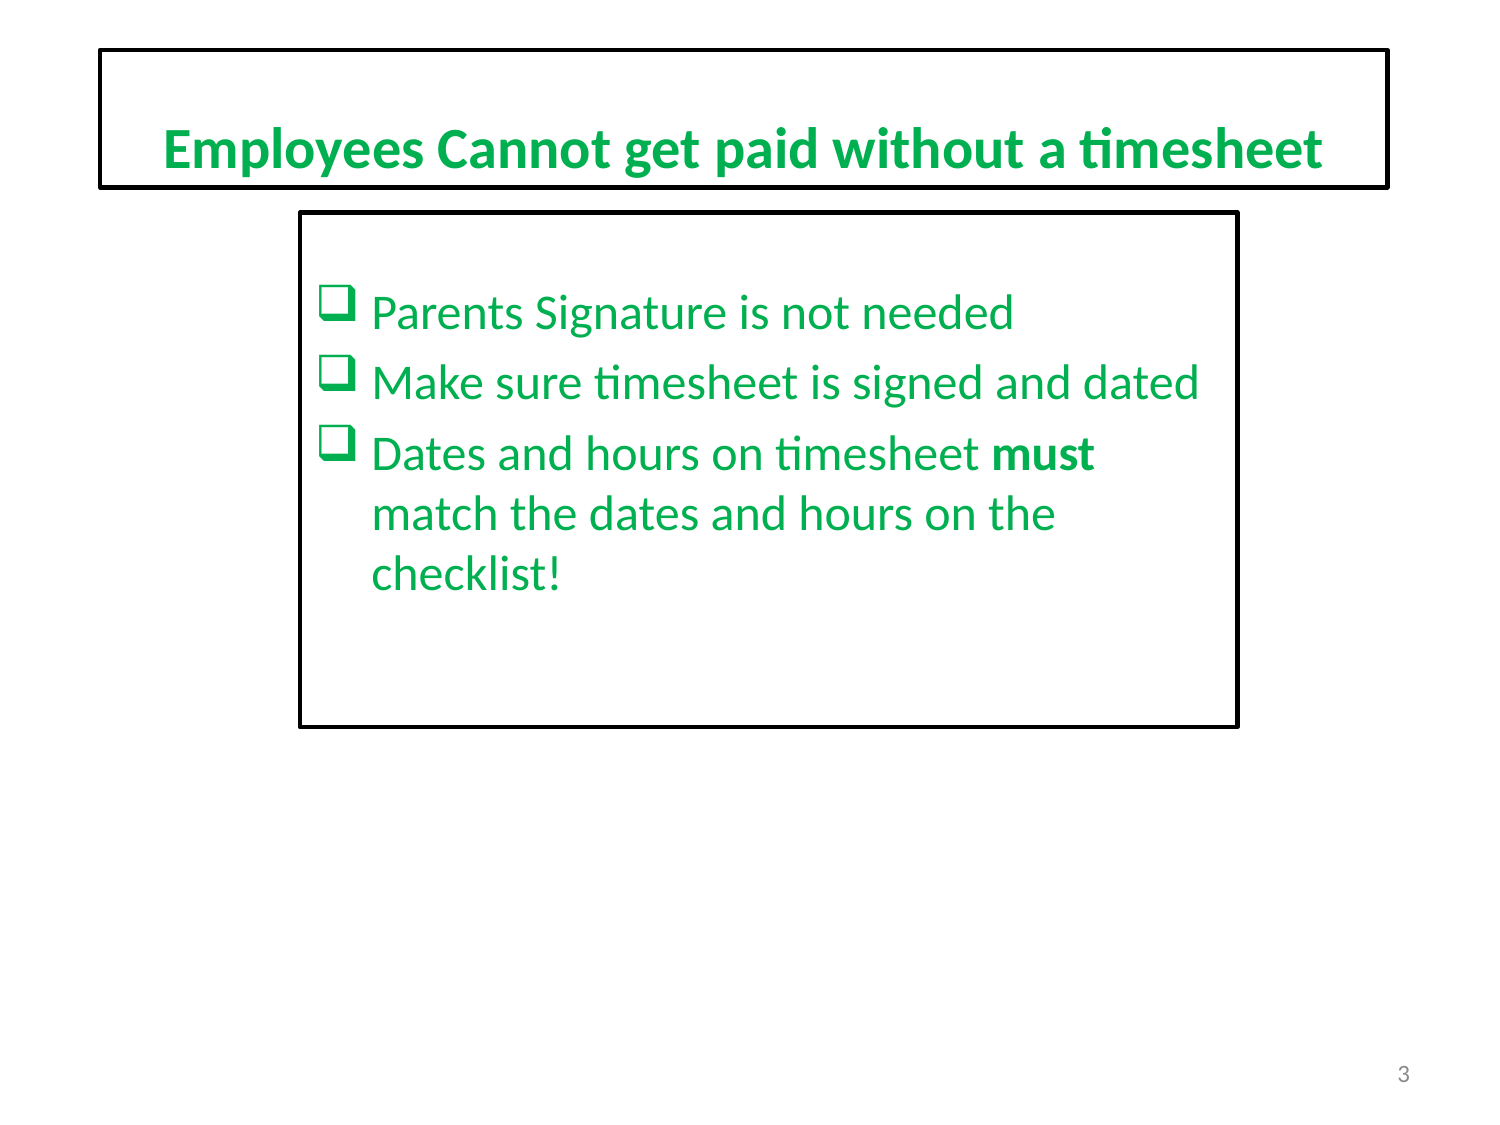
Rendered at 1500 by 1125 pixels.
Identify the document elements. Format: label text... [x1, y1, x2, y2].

list Parents Signature is not needed Make sure timesheet is signed and dated Dates and hours on timesheet must match the dates and hours on the checklist! [298, 210, 1240, 729]
slide_number 3 [1074, 1042, 1425, 1103]
title Employees Cannot get paid without a timesheet [98, 48, 1390, 190]
